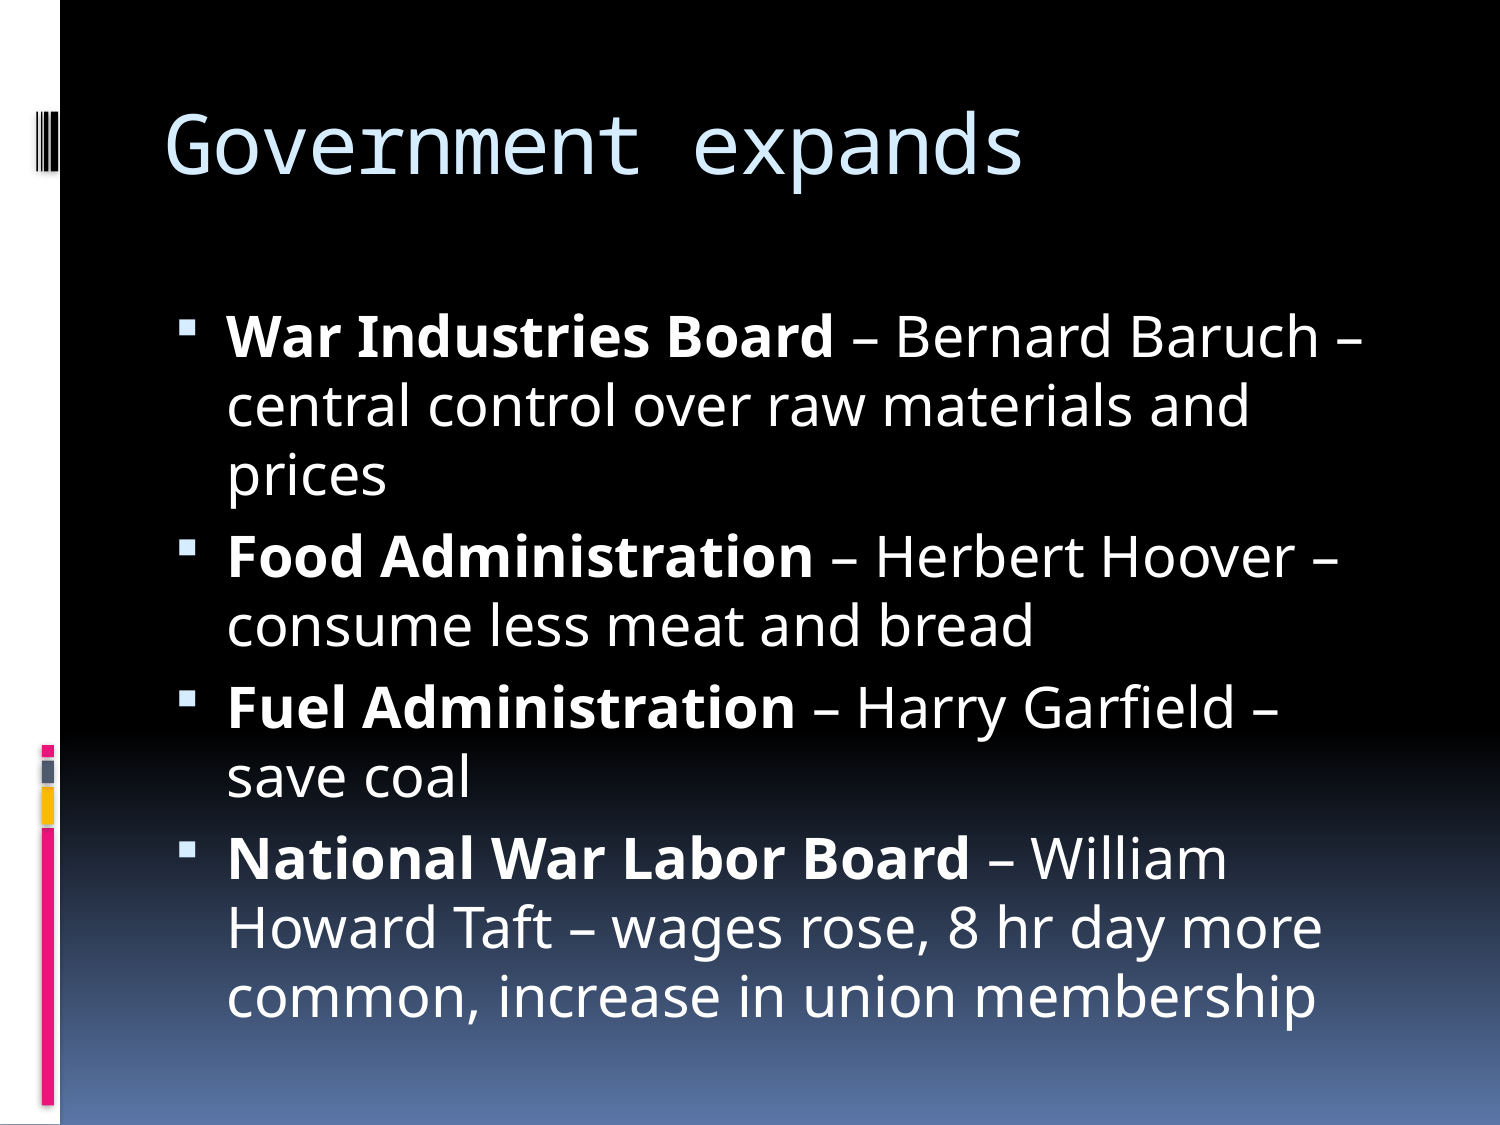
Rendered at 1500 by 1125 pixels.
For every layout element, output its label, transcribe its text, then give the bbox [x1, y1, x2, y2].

title Government expands [150, 83, 1425, 234]
list War Industries Board – Bernard Baruch – central control over raw materials and prices Food Administration – Herbert Hoover – consume less meat and bread Fuel Administration – Harry Garfield – save coal National War Labor Board – William Howard Taft – wages rose, 8 hr day more common, increase in union membership [150, 292, 1425, 1043]
